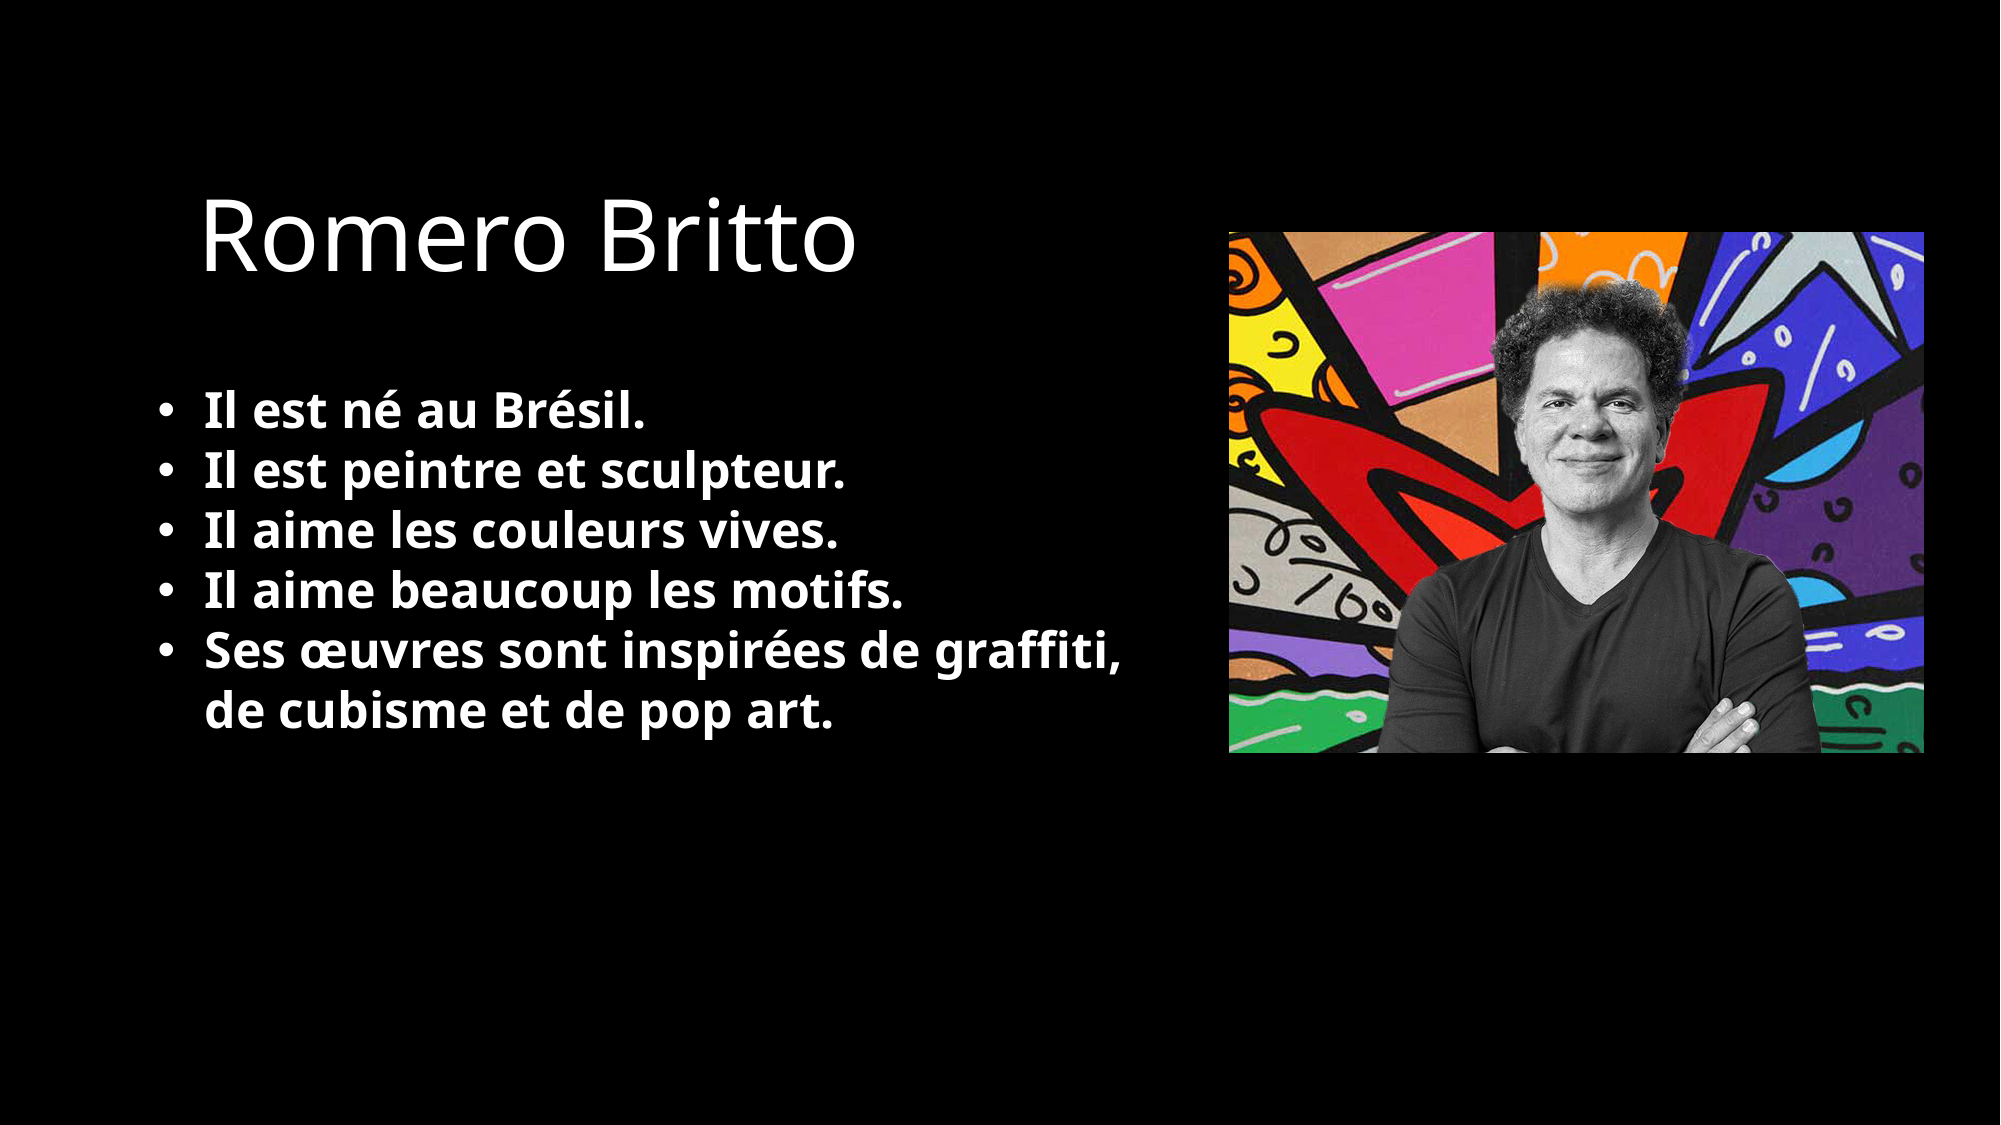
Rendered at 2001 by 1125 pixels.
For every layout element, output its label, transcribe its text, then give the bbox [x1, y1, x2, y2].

text_box Romero Britto [182, 164, 1471, 300]
text_box Il est né au Brésil. Il est peintre et sculpteur. Il aime les couleurs vives. Il aime beaucoup les motifs. Ses œuvres sont inspirées de graffiti, de cubisme et de pop art. [142, 371, 1167, 747]
picture [1229, 232, 1924, 753]
